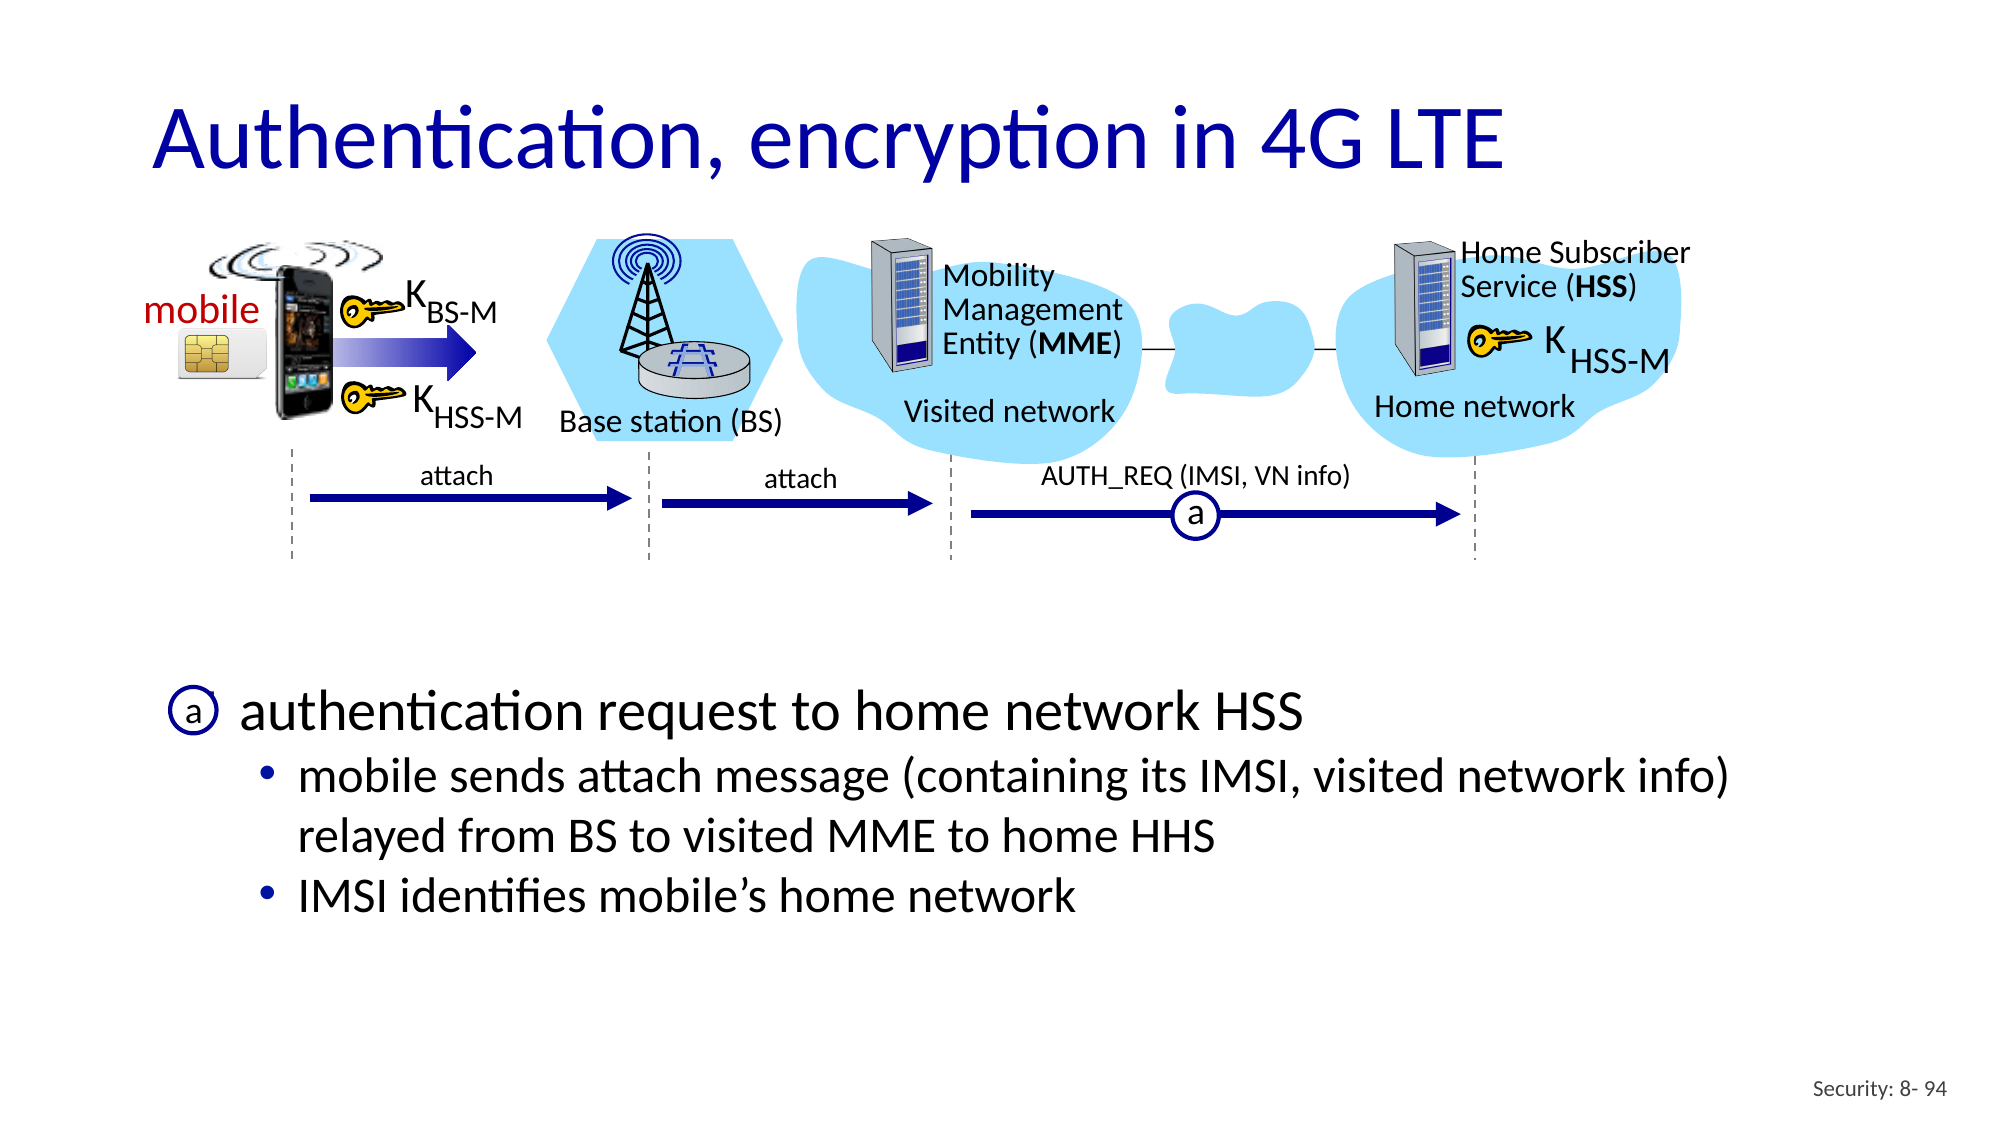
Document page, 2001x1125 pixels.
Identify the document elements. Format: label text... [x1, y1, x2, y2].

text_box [309, 470, 648, 541]
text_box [168, 665, 1780, 979]
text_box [649, 470, 950, 541]
slide_number Security: 8- 94 [1512, 1056, 1963, 1117]
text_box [952, 470, 1461, 541]
text_box Authentication, encryption in 4G LTE [137, 65, 1863, 213]
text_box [128, 228, 1722, 470]
